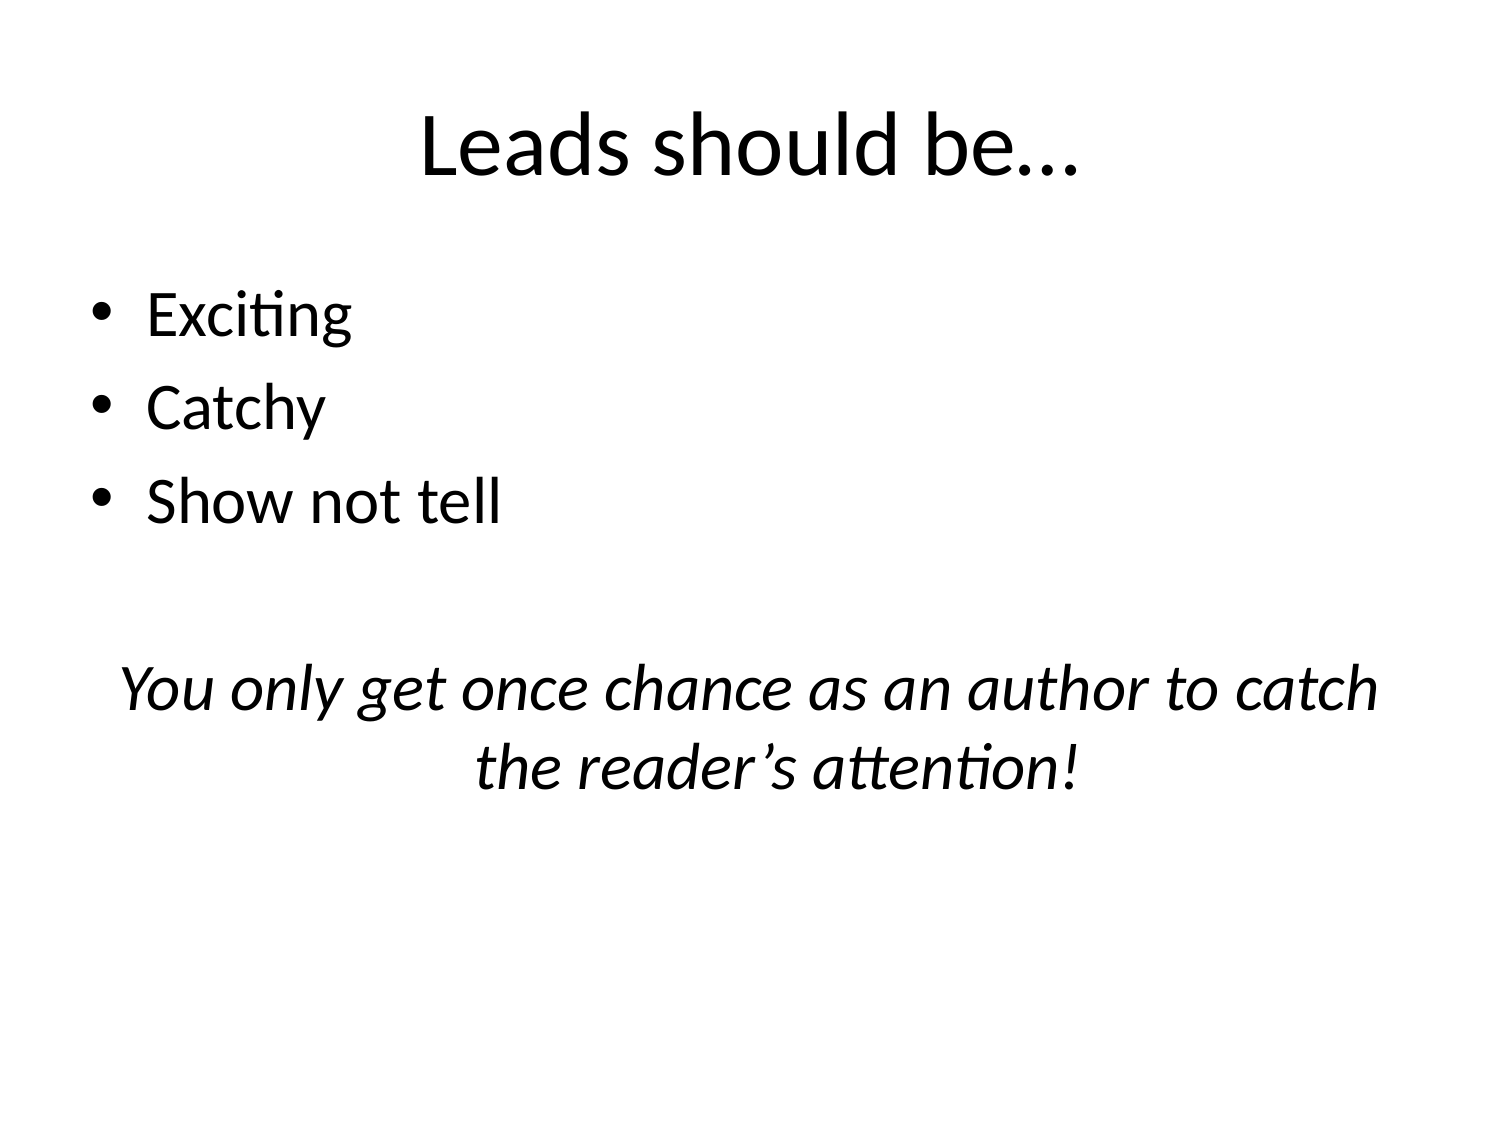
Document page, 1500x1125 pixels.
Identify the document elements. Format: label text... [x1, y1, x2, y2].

title Leads should be… [75, 45, 1425, 233]
list Exciting Catchy Show not tell You only get once chance as an author to catch the reader’s attention! [75, 262, 1425, 1005]
